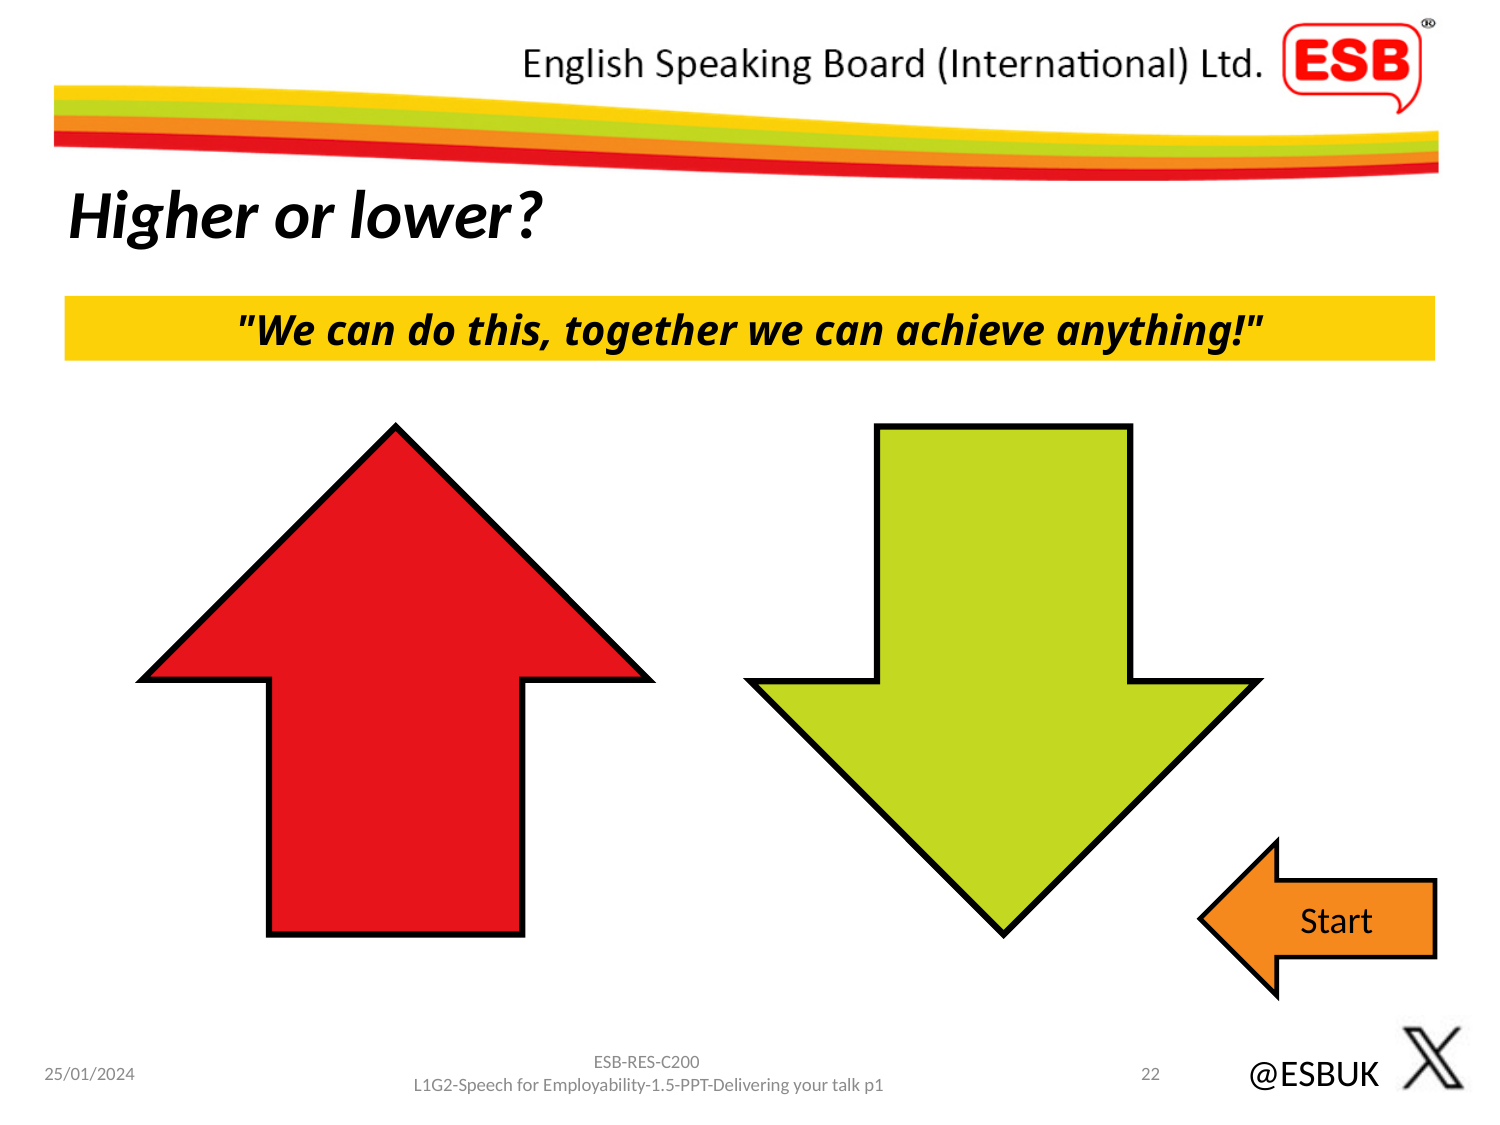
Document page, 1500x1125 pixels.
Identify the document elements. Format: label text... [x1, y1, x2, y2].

text_box "We can do this, together we can achieve anything!" [64, 295, 1436, 361]
slide_number 22 [930, 1042, 1176, 1103]
text_box [140, 425, 652, 936]
text_box [748, 425, 1260, 936]
picture [0, 0, 1500, 189]
picture [1395, 1015, 1476, 1102]
footer ESB-RES-C200 L1G2-Speech for Employability-1.5-PPT-Delivering your talk p1 [395, 1042, 902, 1103]
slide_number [29, 1042, 367, 1103]
title Higher or lower? [53, 168, 1347, 264]
text_box Start [1198, 839, 1437, 998]
